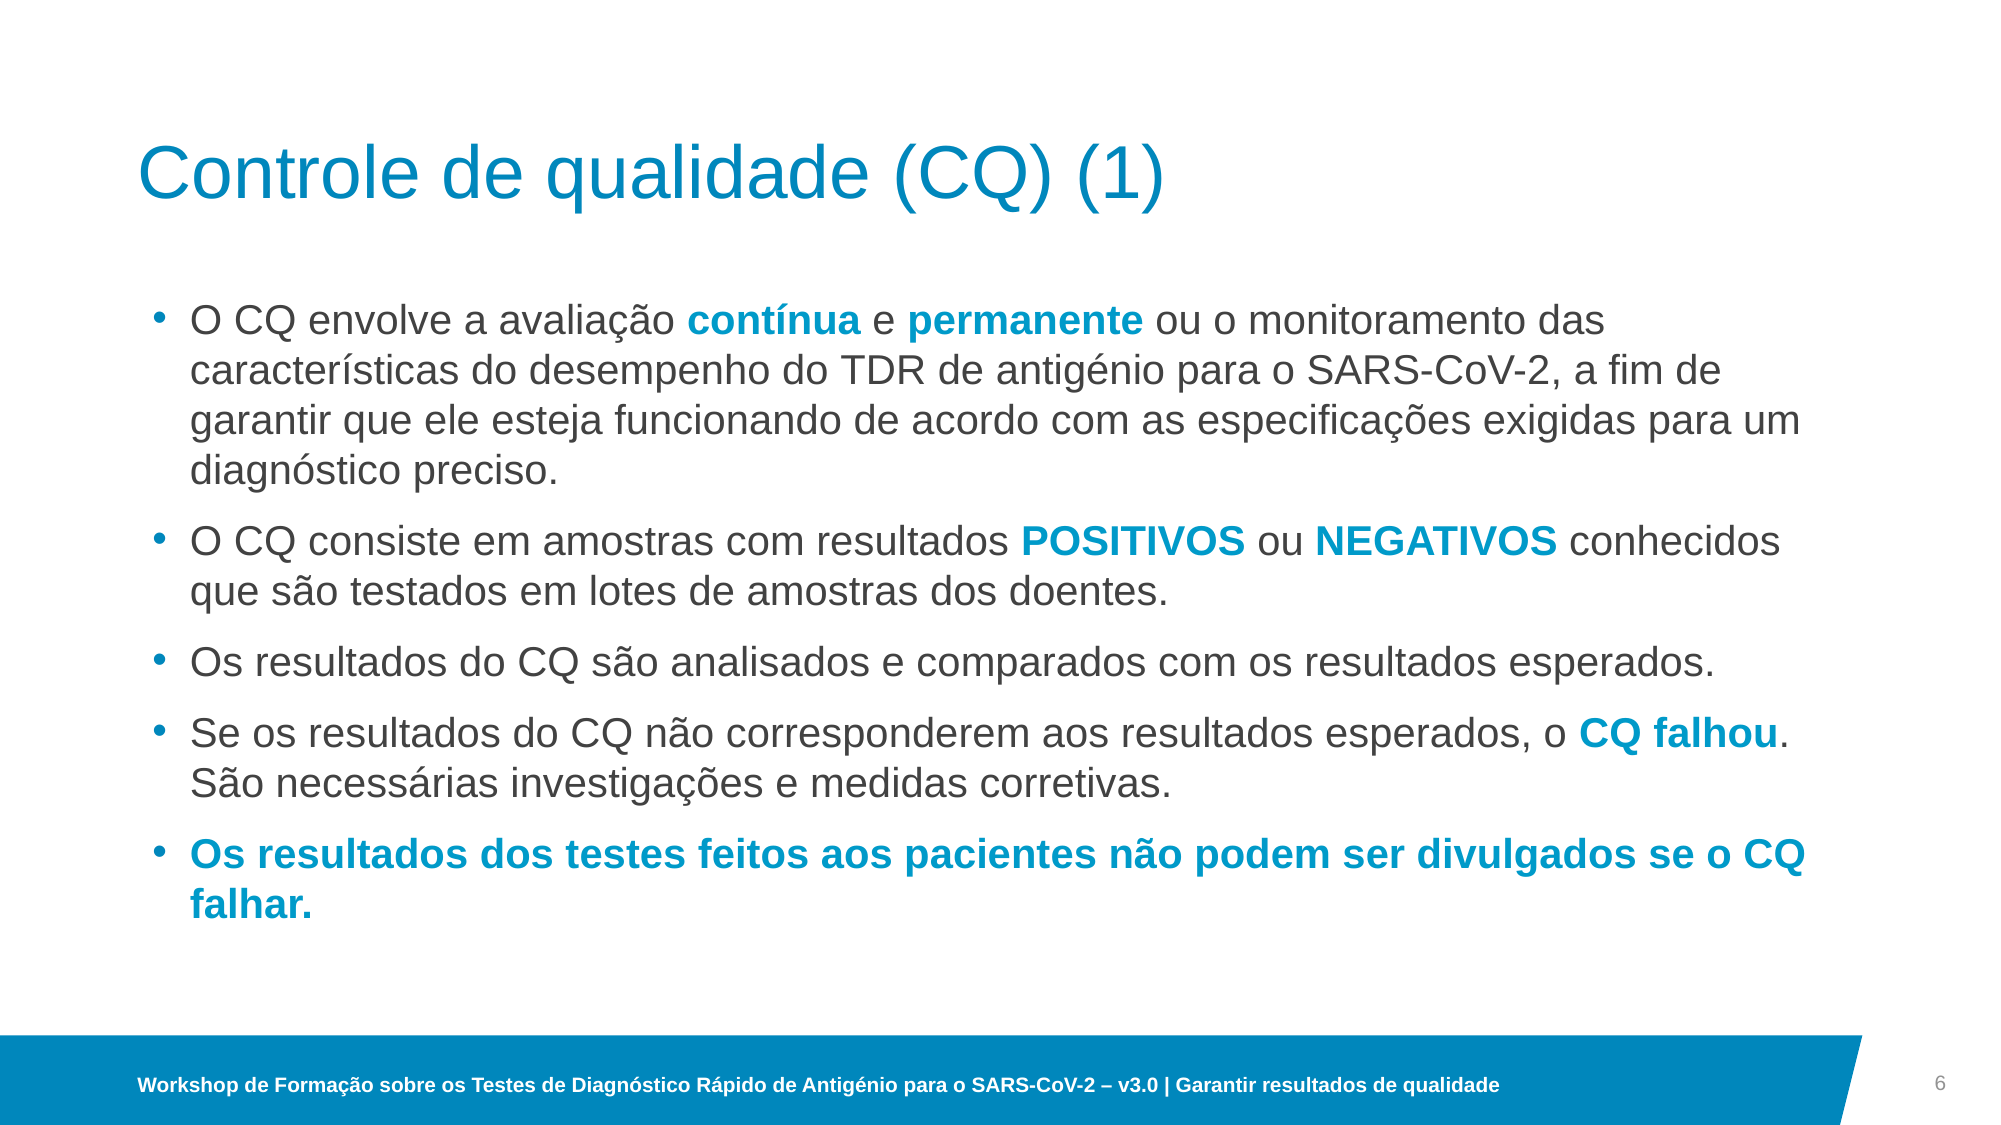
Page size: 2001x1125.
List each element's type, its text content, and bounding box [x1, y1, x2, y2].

title Controle de qualidade (CQ) (1) [137, 59, 1863, 215]
list O CQ envolve a avaliação contínua e permanente ou o monitoramento das características do desempenho do TDR de antigénio para o SARS-CoV-2, a fim de garantir que ele esteja funcionando de acordo com as especificações exigidas para um diagnóstico preciso. O CQ consiste em amostras com resultados POSITIVOS ou NEGATIVOS conhecidos que são testados em lotes de amostras dos doentes. Os resultados do CQ são analisados e comparados com os resultados esperados. Se os resultados do CQ não corresponderem aos resultados esperados, o CQ falhou. São necessárias investigações e medidas corretivas. Os resultados dos testes feitos aos pacientes não podem ser divulgados se o CQ falhar. [137, 284, 1863, 1014]
footer Workshop de Formação sobre os Testes de Diagnóstico Rápido de Antigénio para o SARS-CoV-2 – v3.0 | Garantir resultados de qualidade [137, 1042, 1642, 1125]
slide_number 6 [1862, 1035, 1947, 1125]
